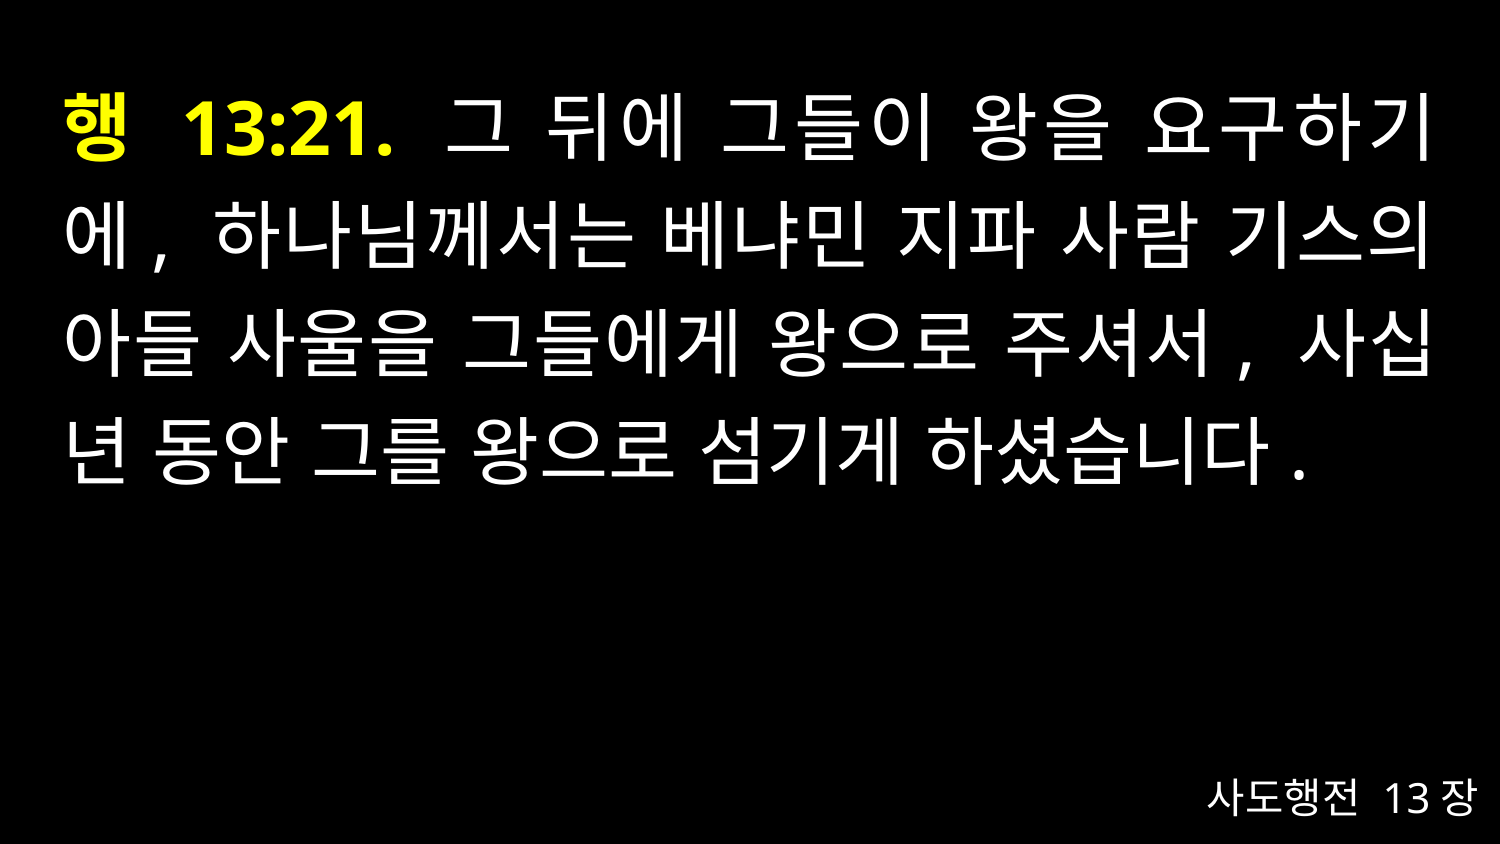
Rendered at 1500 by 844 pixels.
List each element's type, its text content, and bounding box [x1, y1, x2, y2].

subtitle 사도행전 13장 [916, 770, 1500, 844]
title 행 13:21. 그 뒤에 그들이 왕을 요구하기에, 하나님께서는 베냐민 지파 사람 기스의 아들 사울을 그들에게 왕으로 주셔서, 사십 년 동안 그를 왕으로 섬기게 하셨습니다. [0, 0, 1500, 844]
